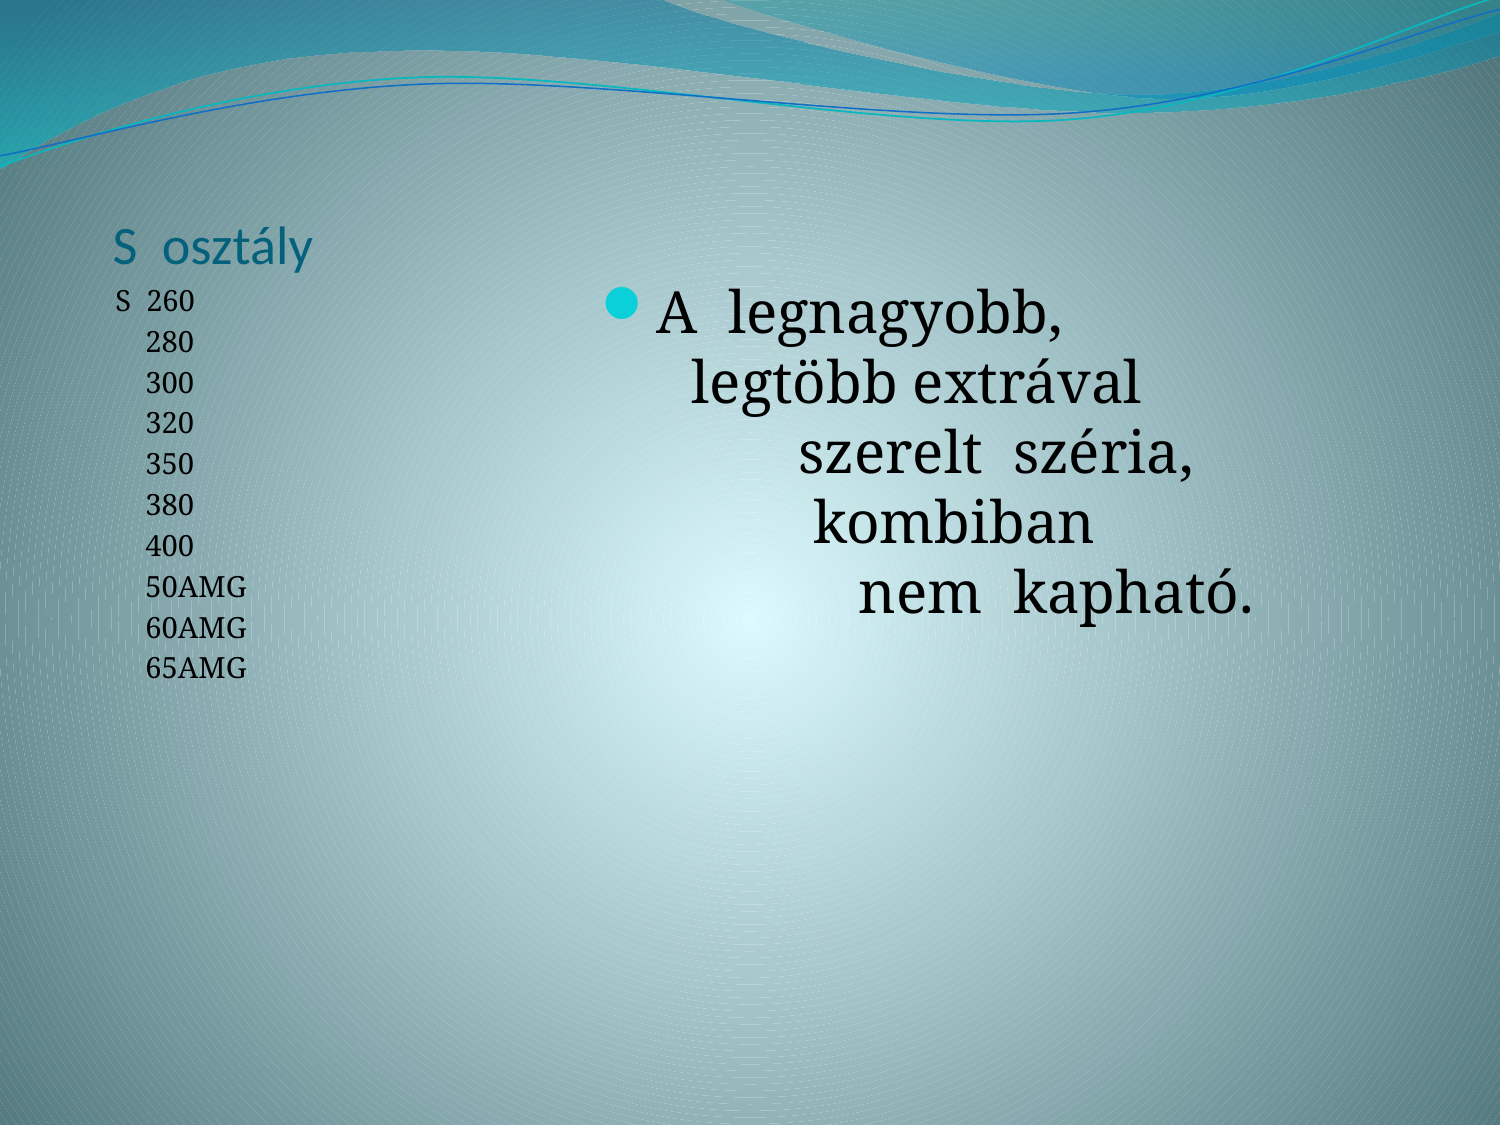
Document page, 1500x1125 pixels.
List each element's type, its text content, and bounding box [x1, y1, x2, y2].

list A legnagyobb, legtöbb extrával szerelt széria, kombiban nem kapható. [586, 275, 1425, 1025]
title S osztály [112, 84, 563, 275]
list S 260 280 300 320 350 380 400 50AMG 60AMG 65AMG [112, 275, 563, 1025]
